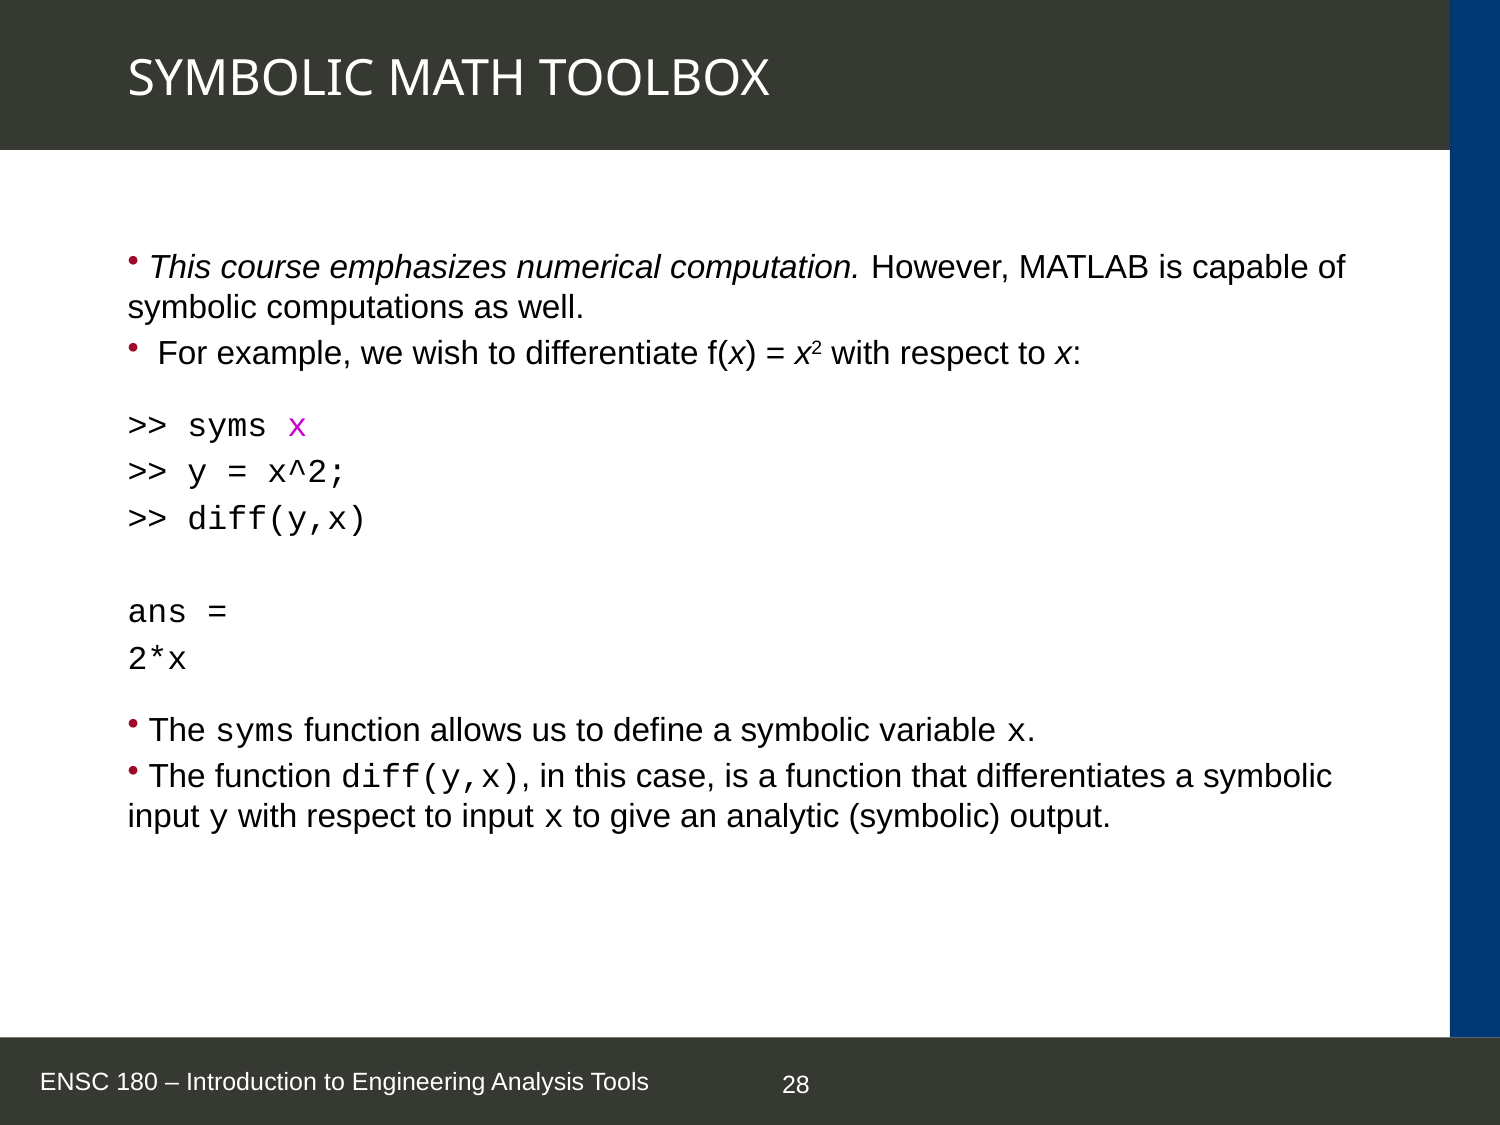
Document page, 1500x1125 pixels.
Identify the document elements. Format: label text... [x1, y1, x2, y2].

footer ENSC 180 – Introduction to Engineering Analysis Tools [24, 1057, 740, 1113]
list This course emphasizes numerical computation. However, MATLAB is capable of symbolic computations as well. For example, we wish to differentiate f(x) = x2 with respect to x: >> syms x >> y = x^2; >> diff(y,x) ans = 2*x The syms function allows us to define a symbolic variable x. The function diff(y,x), in this case, is a function that differentiates a symbolic input y with respect to input x to give an analytic (symbolic) output. [112, 237, 1388, 1029]
title SYMBOLIC MATH TOOLBOX [112, 37, 1450, 138]
